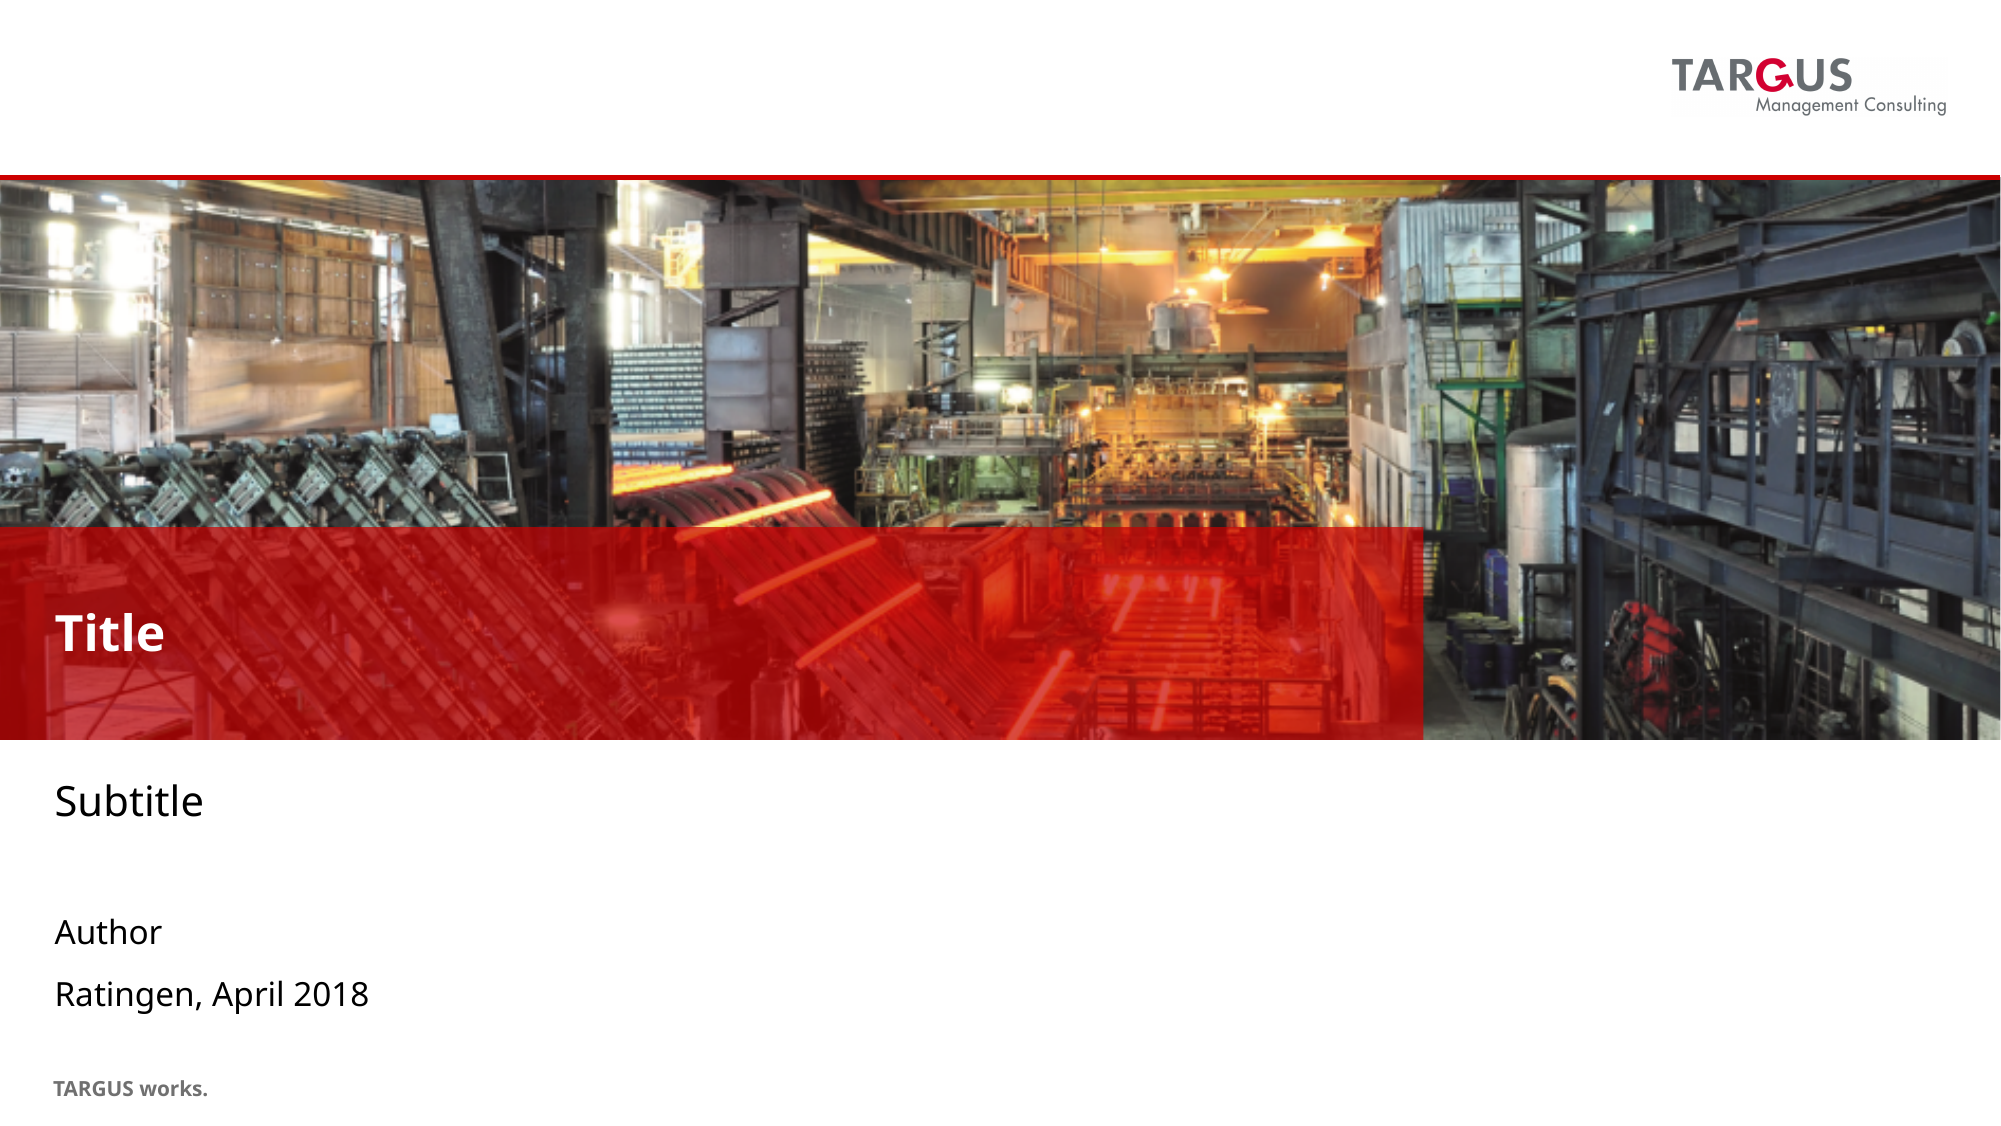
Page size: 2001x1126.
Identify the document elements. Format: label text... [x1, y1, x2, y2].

picture [1671, 57, 1948, 117]
title Title [54, 593, 1387, 669]
subtitle Subtitle [54, 775, 1948, 838]
picture [0, 177, 2001, 740]
list Author [54, 911, 1948, 952]
list Ratingen, April 2018 [54, 972, 1948, 1014]
